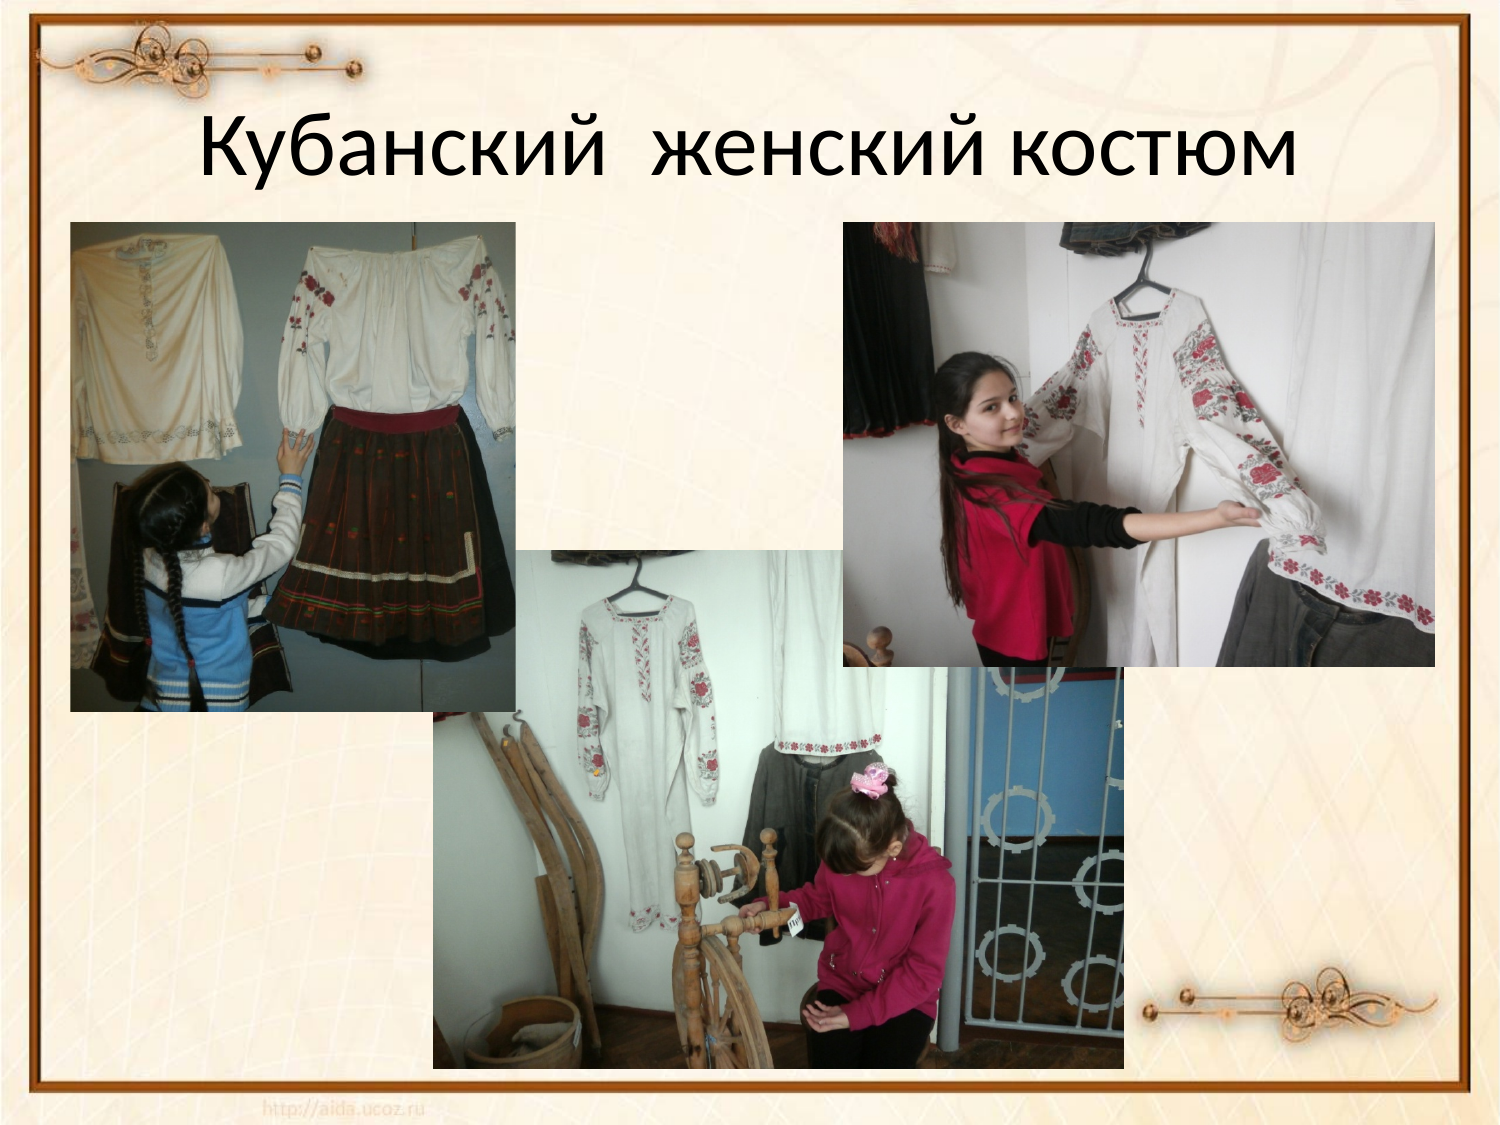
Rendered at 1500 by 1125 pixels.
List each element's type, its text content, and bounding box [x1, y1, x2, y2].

picture [0, 0, 1500, 1125]
title Кубанский женский костюм [75, 45, 1425, 233]
